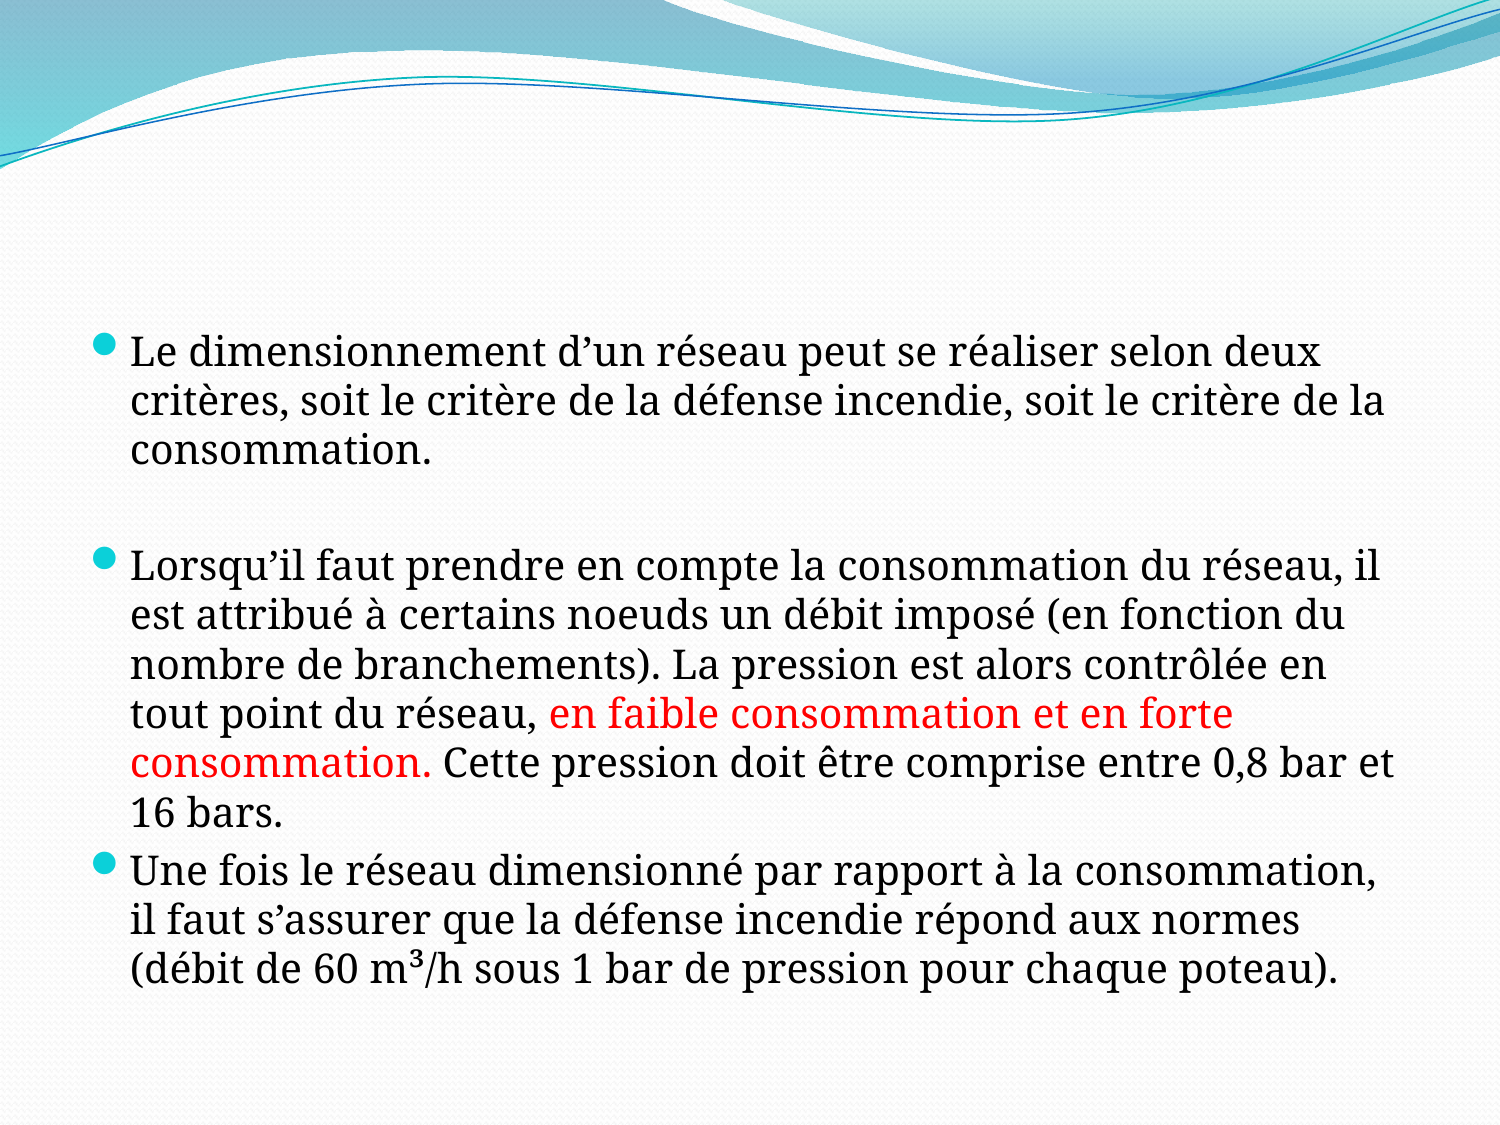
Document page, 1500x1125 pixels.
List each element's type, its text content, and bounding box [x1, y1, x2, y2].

list Le dimensionnement d’un réseau peut se réaliser selon deux critères, soit le critère de la défense incendie, soit le critère de la consommation. Lorsqu’il faut prendre en compte la consommation du réseau, il est attribué à certains noeuds un débit imposé (en fonction du nombre de branchements). La pression est alors contrôlée en tout point du réseau, en faible consommation et en forte consommation. Cette pression doit être comprise entre 0,8 bar et 16 bars. Une fois le réseau dimensionné par rapport à la consommation, il faut s’assurer que la défense incendie répond aux normes (débit de 60 m³/h sous 1 bar de pression pour chaque poteau). [75, 317, 1425, 1038]
